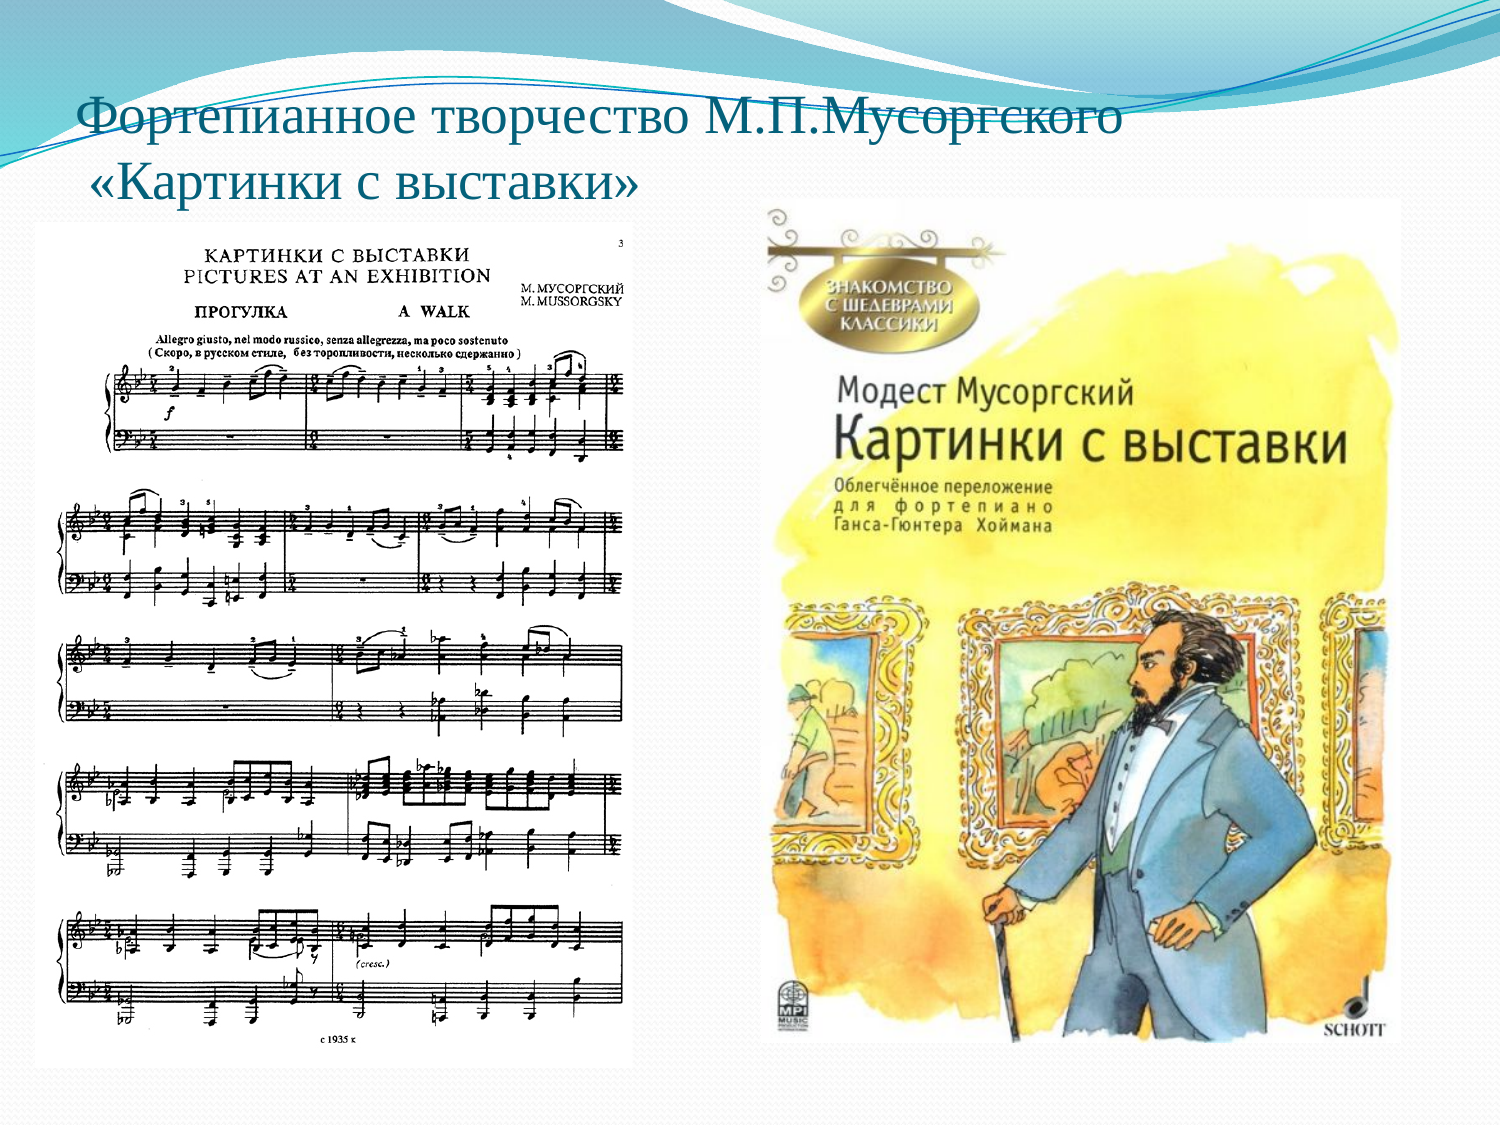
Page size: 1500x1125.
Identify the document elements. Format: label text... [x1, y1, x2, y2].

picture [34, 222, 633, 1068]
picture [761, 198, 1402, 1044]
title Фортепианное творчество М.П.Мусоргского «Картинки с выставки» [75, 70, 1438, 211]
